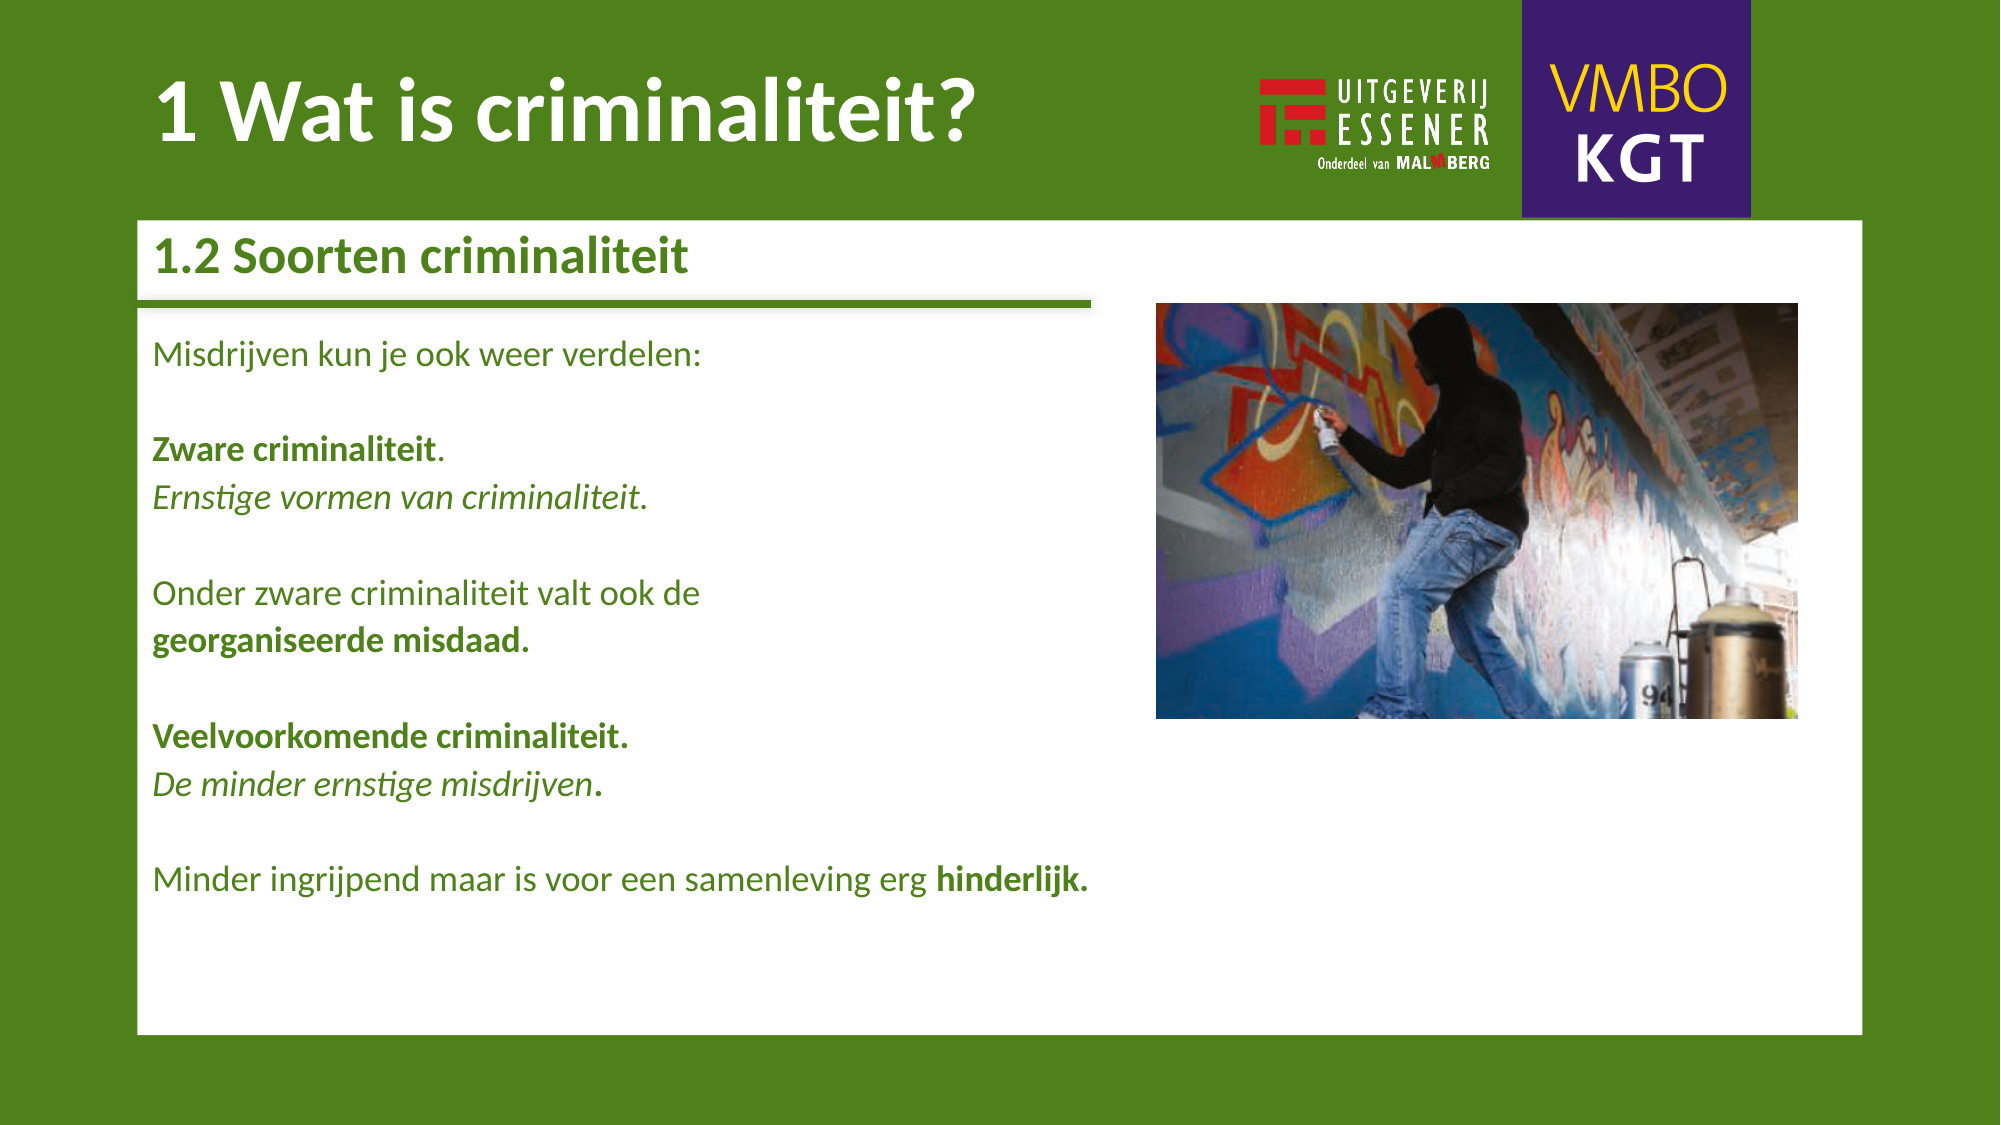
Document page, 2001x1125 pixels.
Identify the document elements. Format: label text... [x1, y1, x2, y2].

title 1 Wat is criminaliteit? [137, 3, 1863, 220]
list 1.2 Soorten criminaliteit Misdrijven kun je ook weer verdelen: Zware criminaliteit. Ernstige vormen van criminaliteit. Onder zware criminaliteit valt ook de georganiseerde misdaad. Veelvoorkomende criminaliteit. De minder ernstige misdrijven. Minder ingrijpend maar is voor een samenleving erg hinderlijk. [137, 220, 1863, 1036]
picture [1155, 303, 1798, 719]
